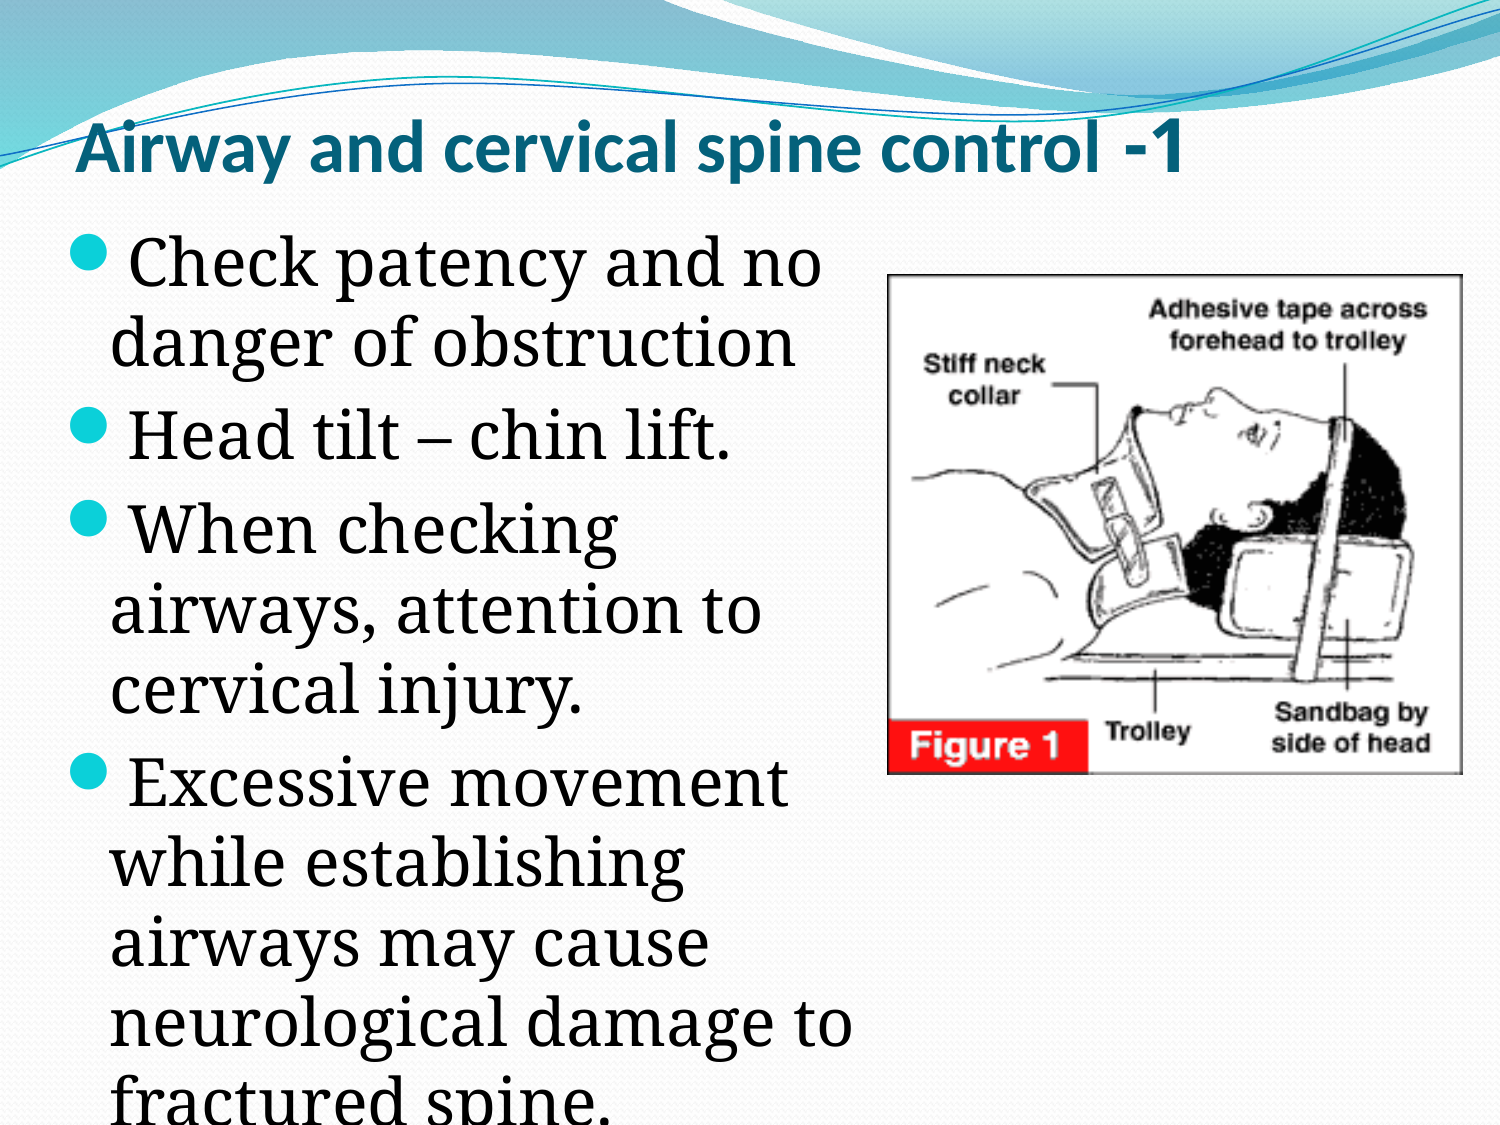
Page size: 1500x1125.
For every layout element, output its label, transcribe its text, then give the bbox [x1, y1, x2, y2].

list Check patency and no danger of obstruction Head tilt – chin lift. When checking airways, attention to cervical injury. Excessive movement while establishing airways may cause neurological damage to fractured spine. [50, 212, 900, 1088]
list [887, 274, 1463, 776]
title 1- Airway and cervical spine control [75, 37, 1425, 188]
